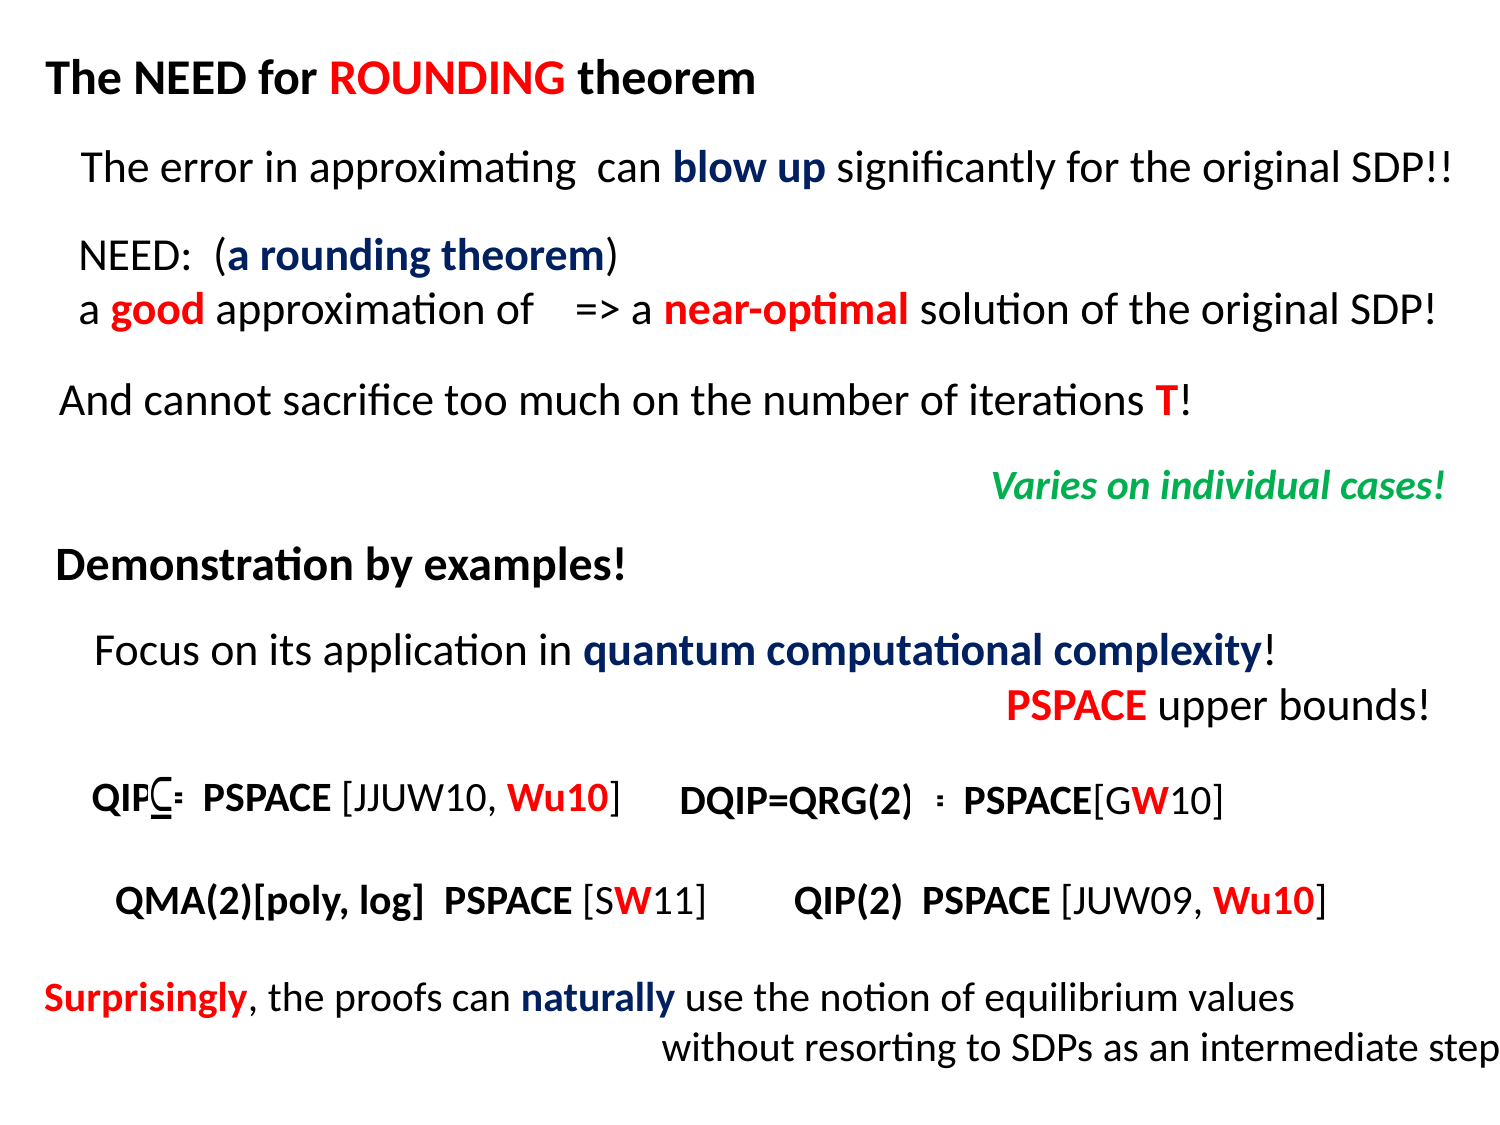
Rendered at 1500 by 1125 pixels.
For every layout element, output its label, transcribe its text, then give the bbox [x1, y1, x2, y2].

text_box Varies on individual cases! [975, 450, 1462, 515]
text_box Focus on its application in quantum computational complexity! PSPACE upper bounds! [79, 612, 1447, 738]
text_box And cannot sacrifice too much on the number of iterations T! [44, 362, 1209, 433]
text_box Surprisingly, the proofs can naturally use the notion of equilibrium values without resorting to SDPs as an intermediate step! [29, 962, 1500, 1078]
text_box DQIP=QRG(2) = PSPACE[GW10] [664, 765, 1240, 831]
text_box The NEED for ROUNDING theorem [30, 36, 772, 112]
text_box QIP = PSPACE [JJUW10, Wu10] [76, 762, 637, 828]
text_box Demonstration by examples! [40, 525, 644, 598]
